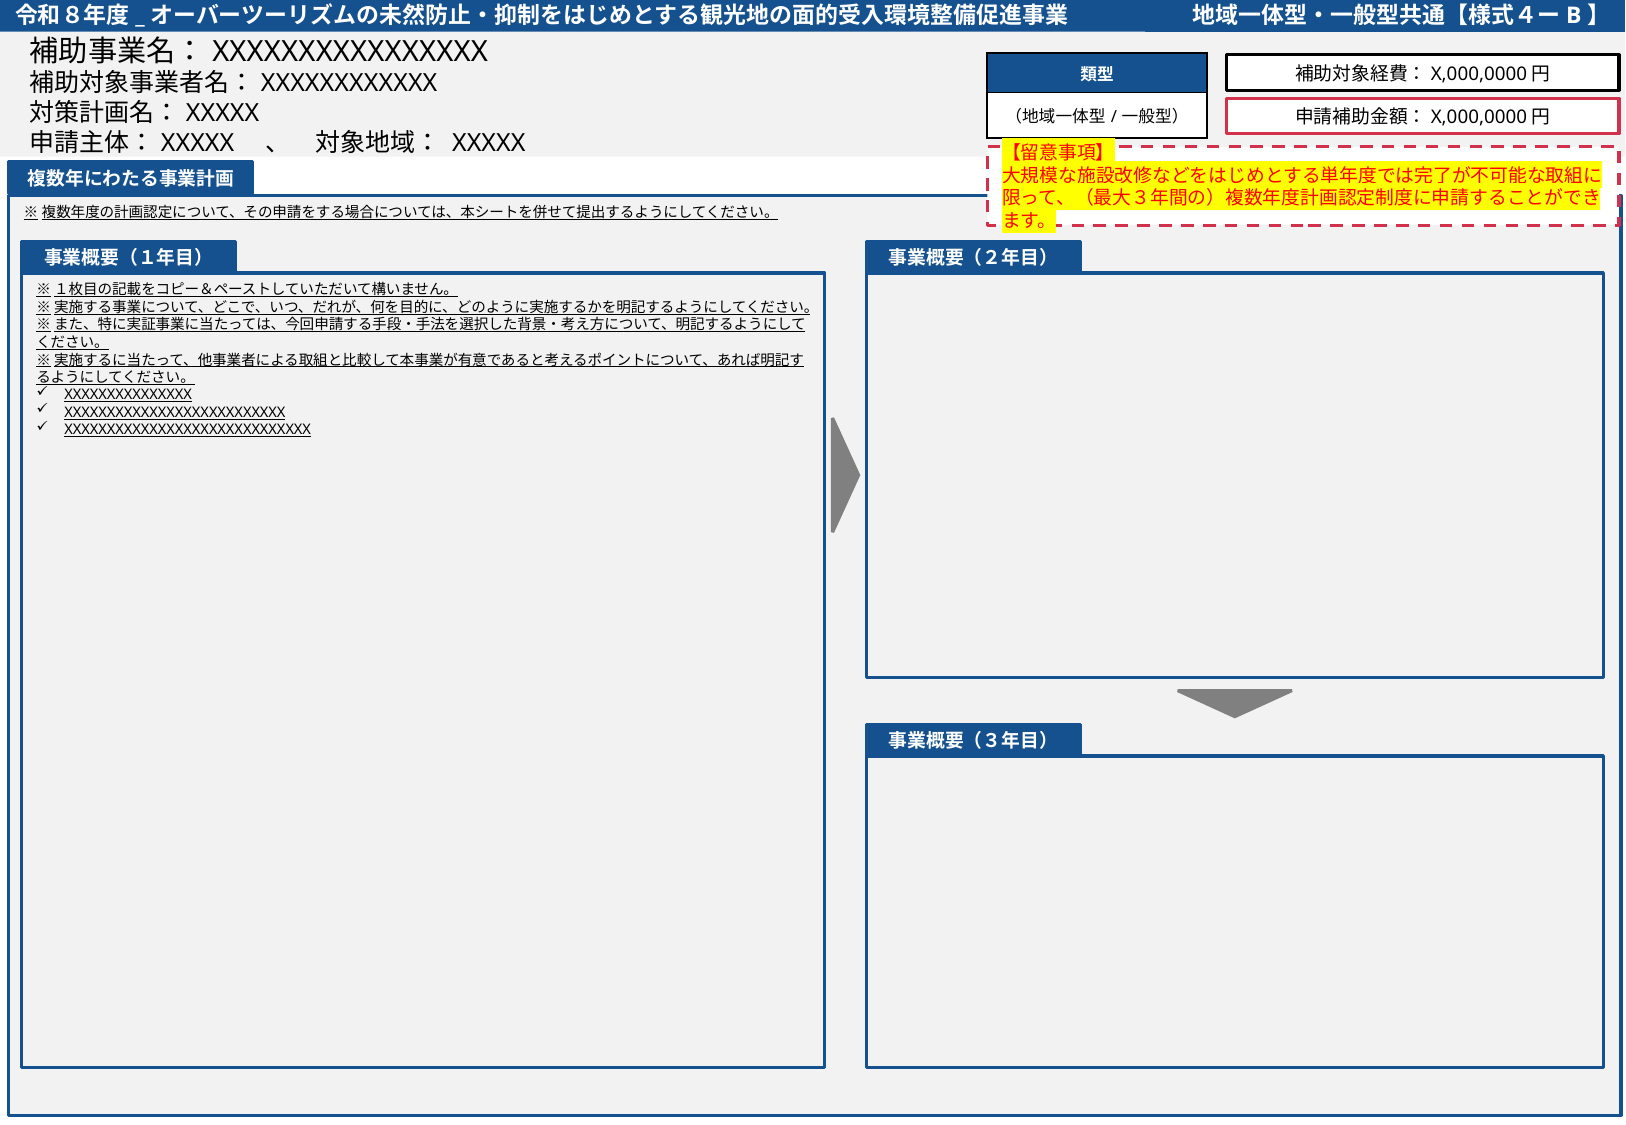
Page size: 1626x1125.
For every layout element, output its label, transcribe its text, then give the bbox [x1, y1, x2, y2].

text_box 補助事業名：XXXXXXXXXXXXXXXX 補助対象事業者名：XXXXXXXXXXXX 対策計画名：XXXXX 申請主体：XXXXX 、 対象地域： XXXXX [0, 32, 1625, 157]
text_box 【留意事項】 大規模な施設改修などをはじめとする単年度では完了が不可能な取組に限って、（最大３年間の）複数年度計画認定制度に申請することができます。 [987, 146, 1619, 226]
text_box [830, 417, 861, 533]
text_box 複数年にわたる事業計画 [8, 161, 253, 194]
text_box [866, 273, 1604, 678]
text_box 事業概要（３年目） [866, 724, 1081, 755]
text_box [1177, 689, 1293, 719]
text_box ※複数年度の計画認定について、その申請をする場合については、本シートを併せて提出するようにしてください。 [8, 195, 1621, 1116]
text_box 補助対象経費：X,000,0000円 [1226, 54, 1619, 91]
text_box 事業概要（１年目） [21, 241, 236, 273]
text_box ※１枚目の記載をコピー＆ペーストしていただいて構いません。 ※実施する事業について、どこで、いつ、だれが、何を目的に、どのように実施するかを明記するようにしてください。 ※また、特に実証事業に当たっては、今回申請する手段・手法を選択した背景・考え方について、明記するようにしてください。 ※実施するに当たって、他事業者による取組と比較して本事業が有意であると考えるポイントについて、あれば明記するようにしてください。 XXXXXXXXXXXXXXX XXXXXXXXXXXXXXXXXXXXXXXXXX XXXXXXXXXXXXXXXXXXXXXXXXXXXXX [21, 273, 825, 1068]
table_header 類型 [988, 54, 1206, 92]
text_box 事業概要（２年目） [866, 241, 1081, 273]
table_cell （地域一体型/一般型） [988, 93, 1206, 137]
text_box 令和８年度_オーバーツーリズムの未然防止・抑制をはじめとする観光地の面的受入環境整備促進事業 [0, 0, 1145, 32]
text_box 地域一体型・一般型共通【様式４ーB】 [1145, 0, 1625, 32]
text_box 申請補助金額：X,000,0000円 [1226, 98, 1619, 134]
text_box [866, 755, 1604, 1068]
